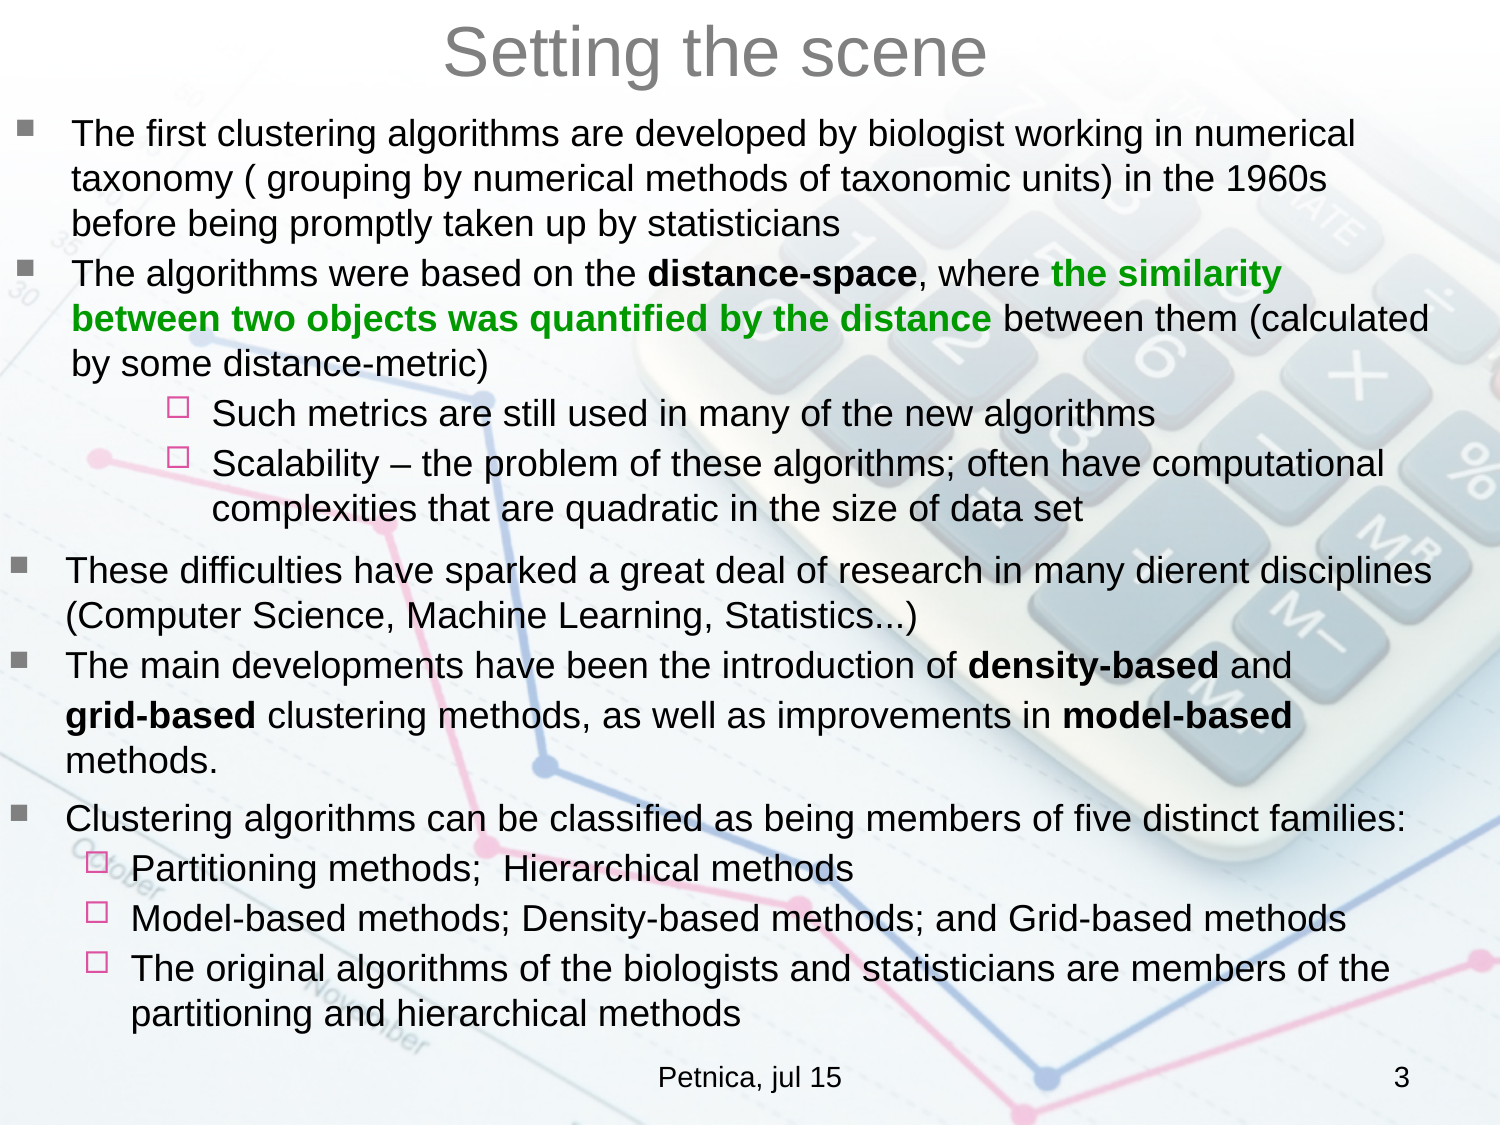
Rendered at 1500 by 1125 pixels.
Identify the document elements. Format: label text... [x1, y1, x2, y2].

text_box Clustering algorithms can be classified as being members of five distinct families: Partitioning methods; Hierarchical methods Model-based methods; Density-based methods; and Grid-based methods The original algorithms of the biologists and statisticians are members of the partitioning and hierarchical methods [0, 786, 1441, 917]
picture [0, 0, 1500, 1125]
picture [88, 917, 105, 921]
slide_number 3 [1074, 1051, 1426, 1103]
text_box These difficulties have sparked a great deal of research in many dierent disciplines (Computer Science, Machine Learning, Statistics...) The main developments have been the introduction of density-based and grid-based clustering methods, as well as improvements in model-based methods. [0, 538, 1459, 835]
text_box The first clustering algorithms are developed by biologist working in numerical taxonomy ( grouping by numerical methods of taxonomic units) in the 1960s before being promptly taken up by statisticians The algorithms were based on the distance-space, where the similarity between two objects was quantified by the distance between them (calculated by some distance-metric) Such metrics are still used in many of the new algorithms Scalability – the problem of these algorithms; often have computational complexities that are quadratic in the size of data set [0, 101, 1447, 232]
title Setting the scene [41, 7, 1392, 91]
footer Petnica, jul 15 [454, 1051, 1046, 1103]
